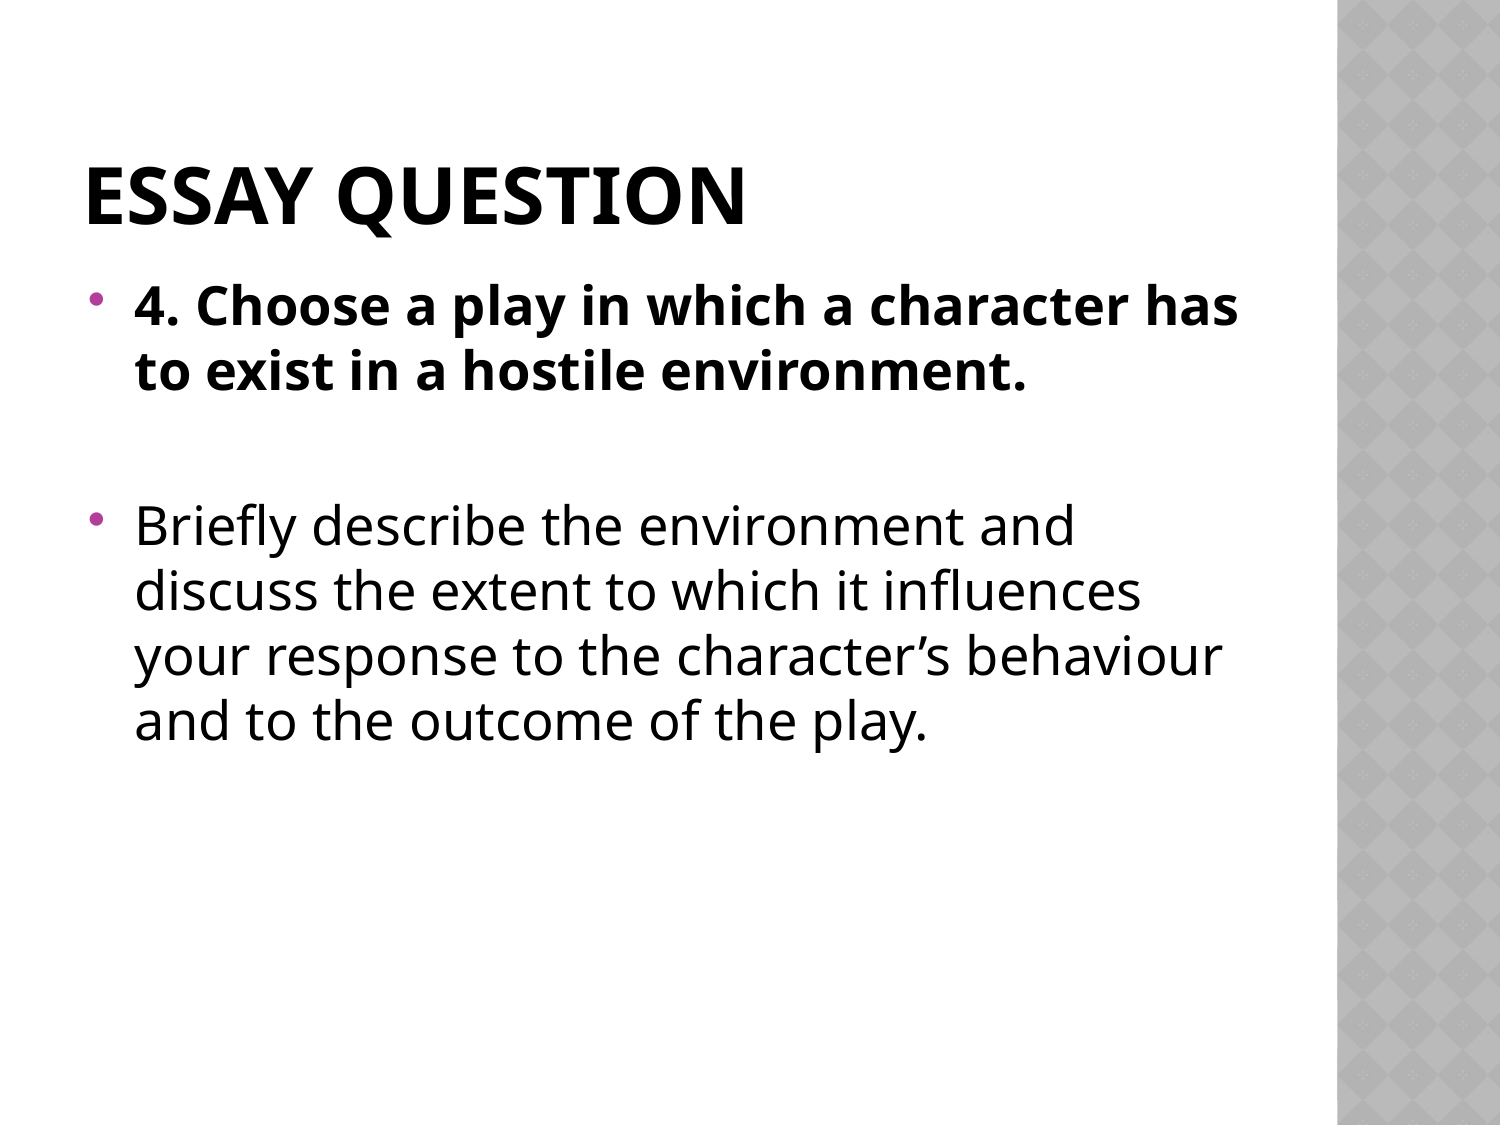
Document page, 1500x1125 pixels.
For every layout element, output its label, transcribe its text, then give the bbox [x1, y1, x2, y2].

title Essay Question [75, 52, 1263, 240]
list 4. Choose a play in which a character has to exist in a hostile environment. Briefly describe the environment and discuss the extent to which it influences your response to the character’s behaviour and to the outcome of the play. [75, 264, 1263, 1059]
